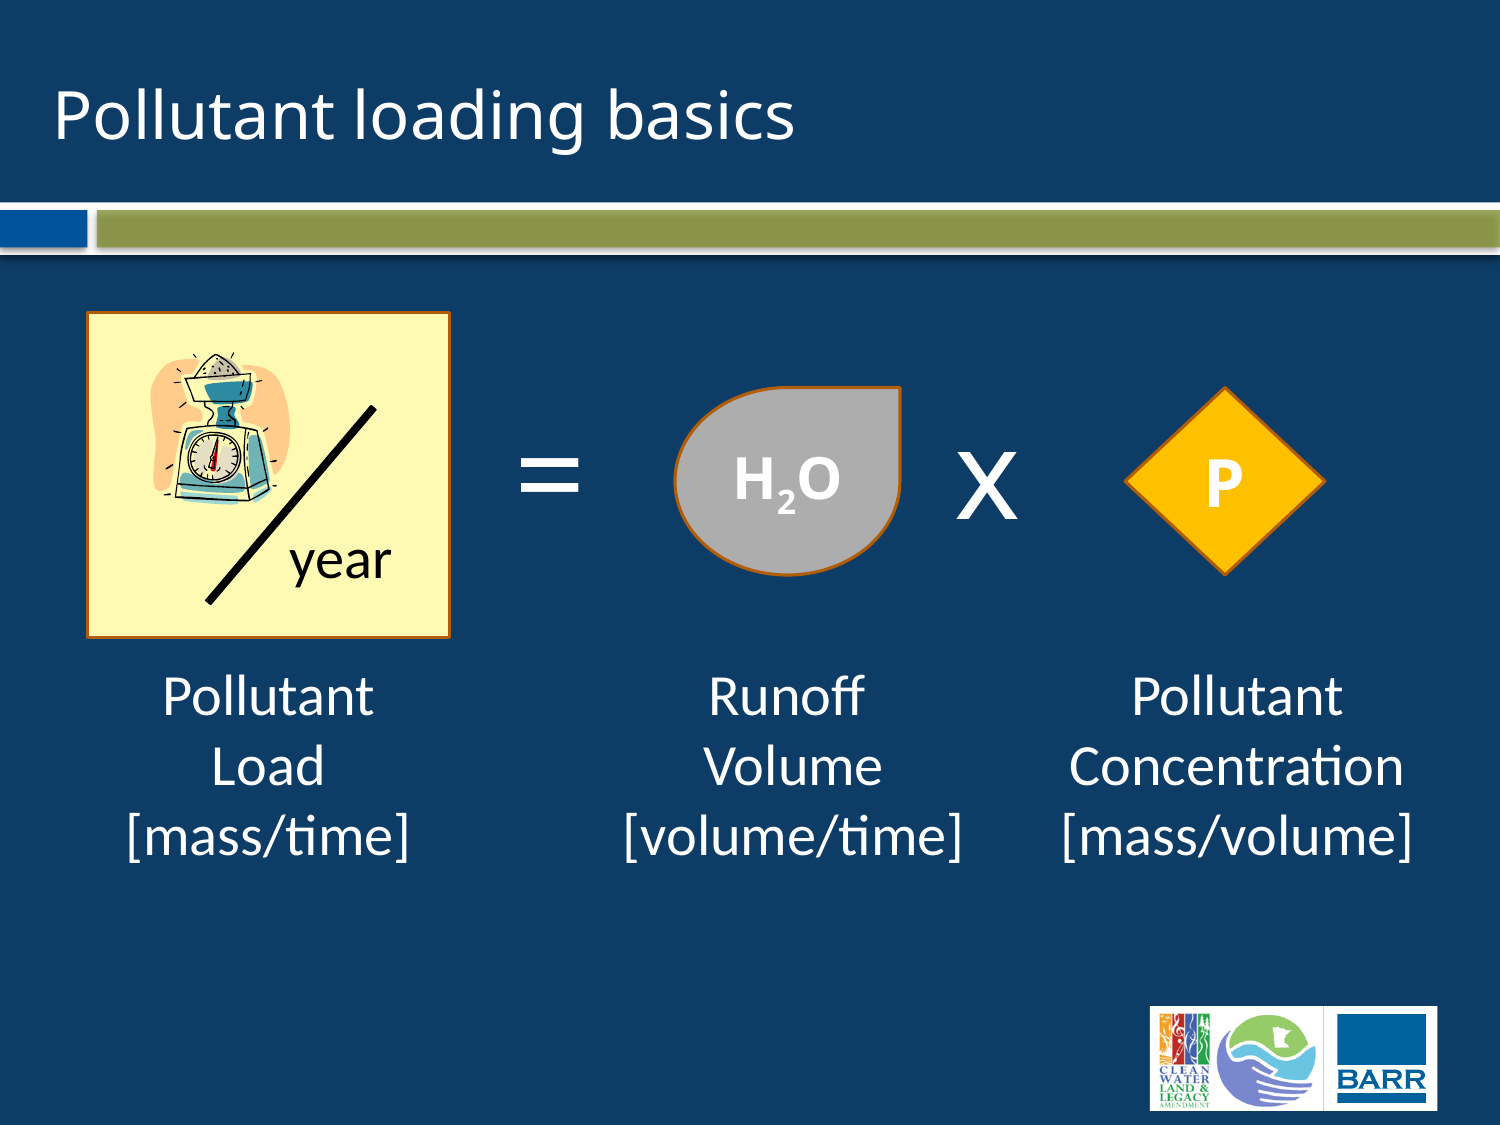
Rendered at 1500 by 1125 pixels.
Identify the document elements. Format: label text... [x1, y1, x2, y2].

picture [1149, 1006, 1323, 1111]
text_box Runoff Volume [volume/time] [599, 650, 988, 925]
text_box Pollutant Load [mass/time] [24, 650, 513, 975]
text_box Pollutant Concentration [mass/volume] [950, 649, 1500, 875]
text_box x [862, 387, 1113, 613]
title Pollutant loading basics [37, 0, 1463, 225]
text_box = [456, 387, 675, 613]
text_box P [1123, 386, 1327, 577]
text_box H2O [675, 385, 901, 577]
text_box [87, 312, 451, 638]
